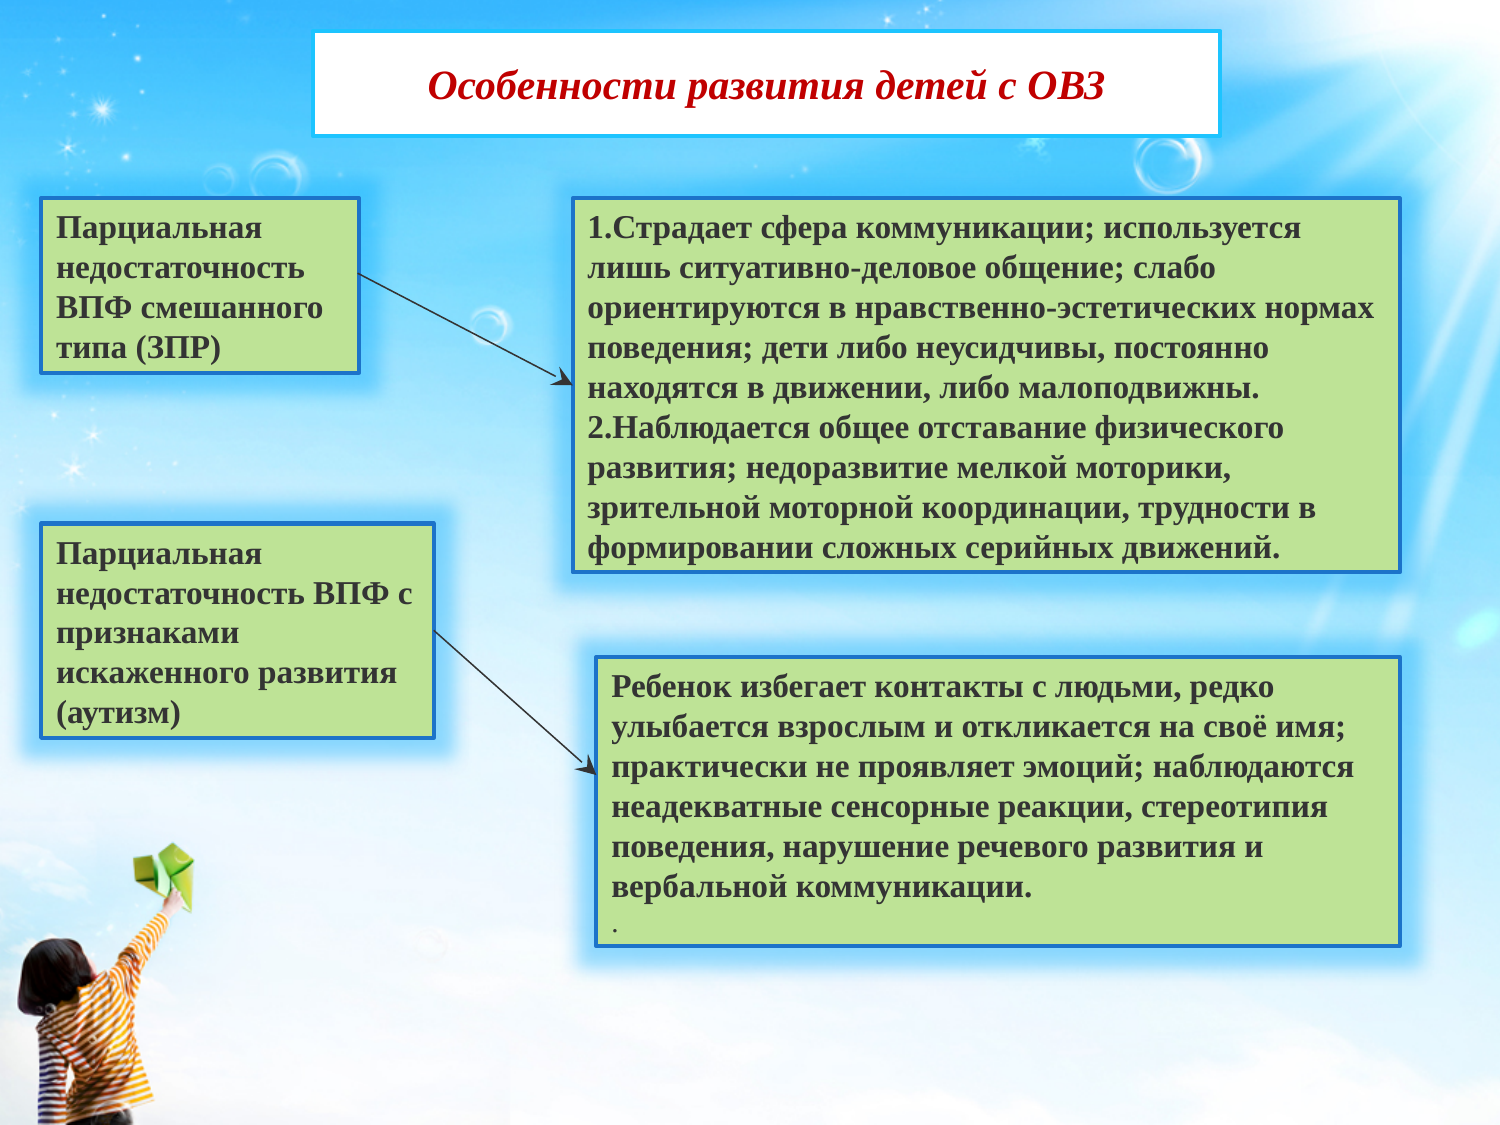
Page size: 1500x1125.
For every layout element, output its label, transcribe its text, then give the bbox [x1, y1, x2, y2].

text_box 1.Страдает сфера коммуникации; используется лишь ситуативно-деловое общение; слабо ориентируются в нравственно-эстетических нормах поведения; дети либо неусидчивы, постоянно находятся в движении, либо малоподвижны. 2.Наблюдается общее отставание физического развития; недоразвитие мелкой моторики, зрительной моторной координации, трудности в формировании сложных серийных движений. [572, 198, 1400, 573]
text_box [433, 629, 597, 776]
text_box [566, 397, 1395, 577]
text_box [35, 527, 427, 743]
text_box [591, 784, 1394, 951]
text_box Парциальная недостаточность ВПФ с признаками искаженного развития (аутизм) [41, 523, 434, 738]
text_box [566, 202, 572, 271]
picture [0, 0, 1500, 1125]
text_box Парциальная недостаточность ВПФ смешанного типа (ЗПР) [41, 198, 359, 373]
text_box Ребенок избегает контакты с людьми, редко улыбается взрослым и откликается на своё имя; практически не проявляет эмоций; наблюдаются неадекватные сенсорные реакции, стереотипия поведения, нарушение речевого развития и вербальной коммуникации. . [596, 656, 1400, 947]
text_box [357, 272, 573, 388]
title Особенности развития детей с ОВЗ [311, 29, 1222, 138]
